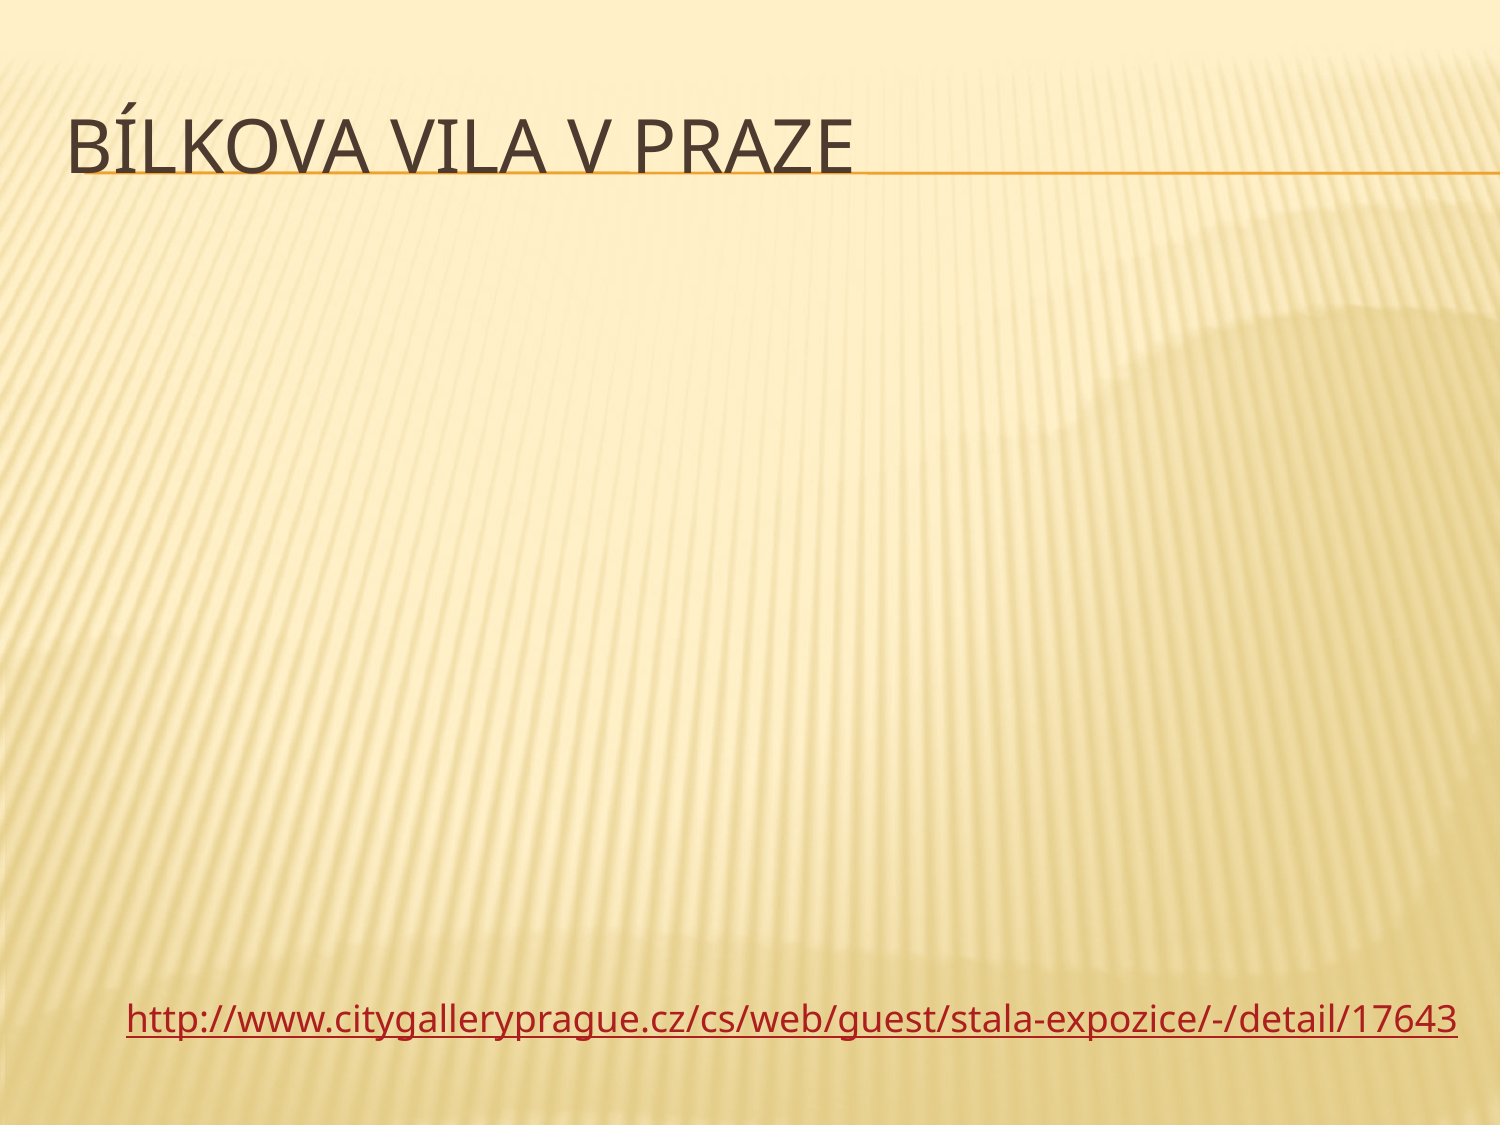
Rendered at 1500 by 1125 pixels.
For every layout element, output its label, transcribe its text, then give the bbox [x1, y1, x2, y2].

title Bílkova vila v praze [50, 75, 1475, 213]
text_box http://www.citygalleryprague.cz/cs/web/guest/stala-expozice/-/detail/17643 [3, 987, 1500, 1099]
